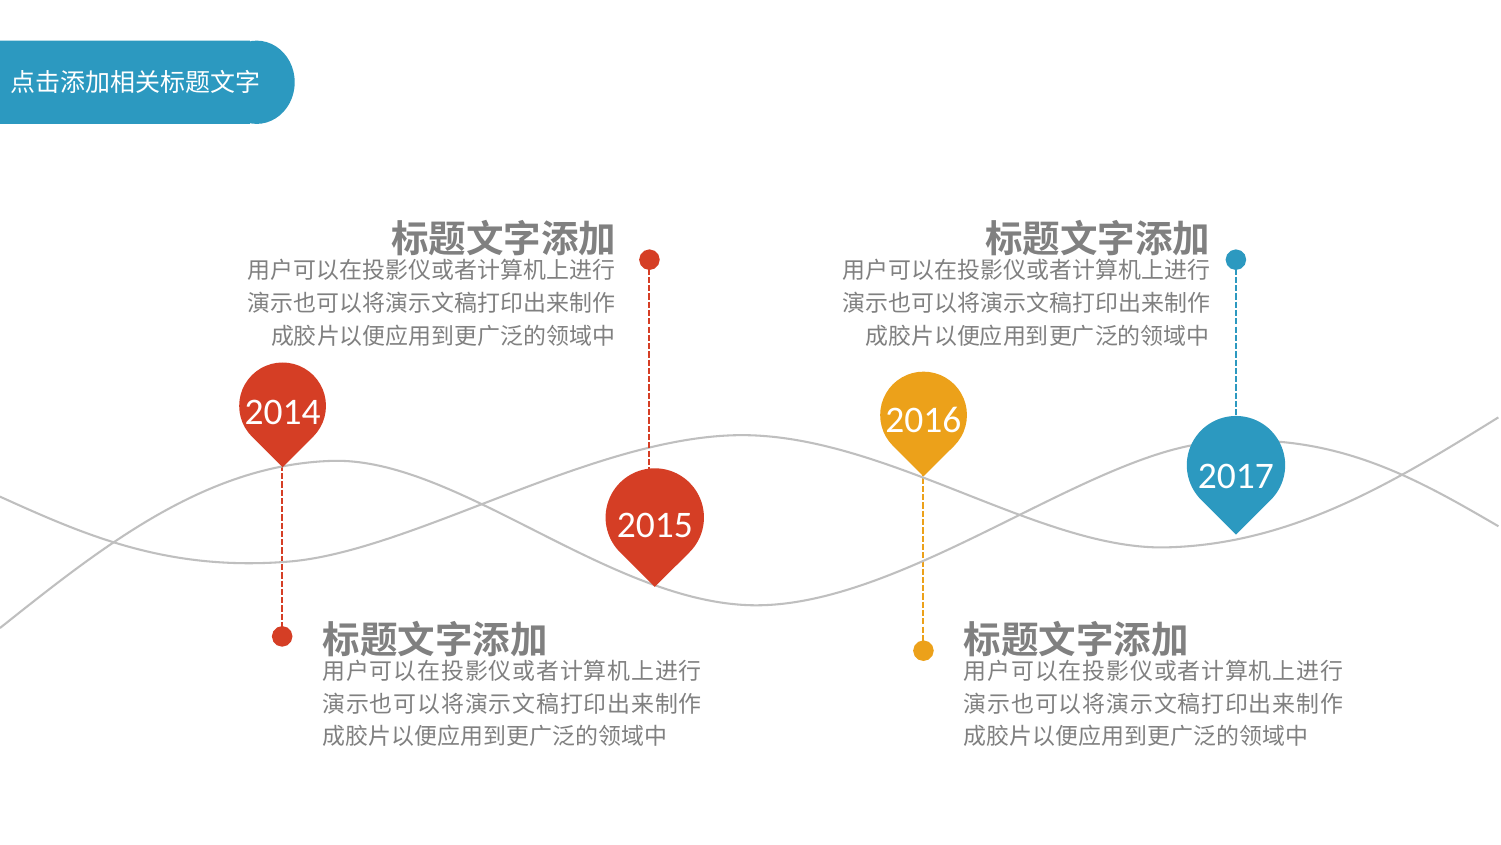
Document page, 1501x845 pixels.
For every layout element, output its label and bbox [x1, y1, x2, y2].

text_box [601, 468, 709, 567]
text_box [0, 417, 1499, 629]
text_box [1182, 415, 1290, 515]
text_box [229, 362, 337, 450]
text_box [815, 199, 1225, 358]
text_box [221, 199, 631, 358]
text_box [307, 599, 718, 759]
text_box [949, 599, 1359, 759]
text_box [869, 371, 977, 459]
